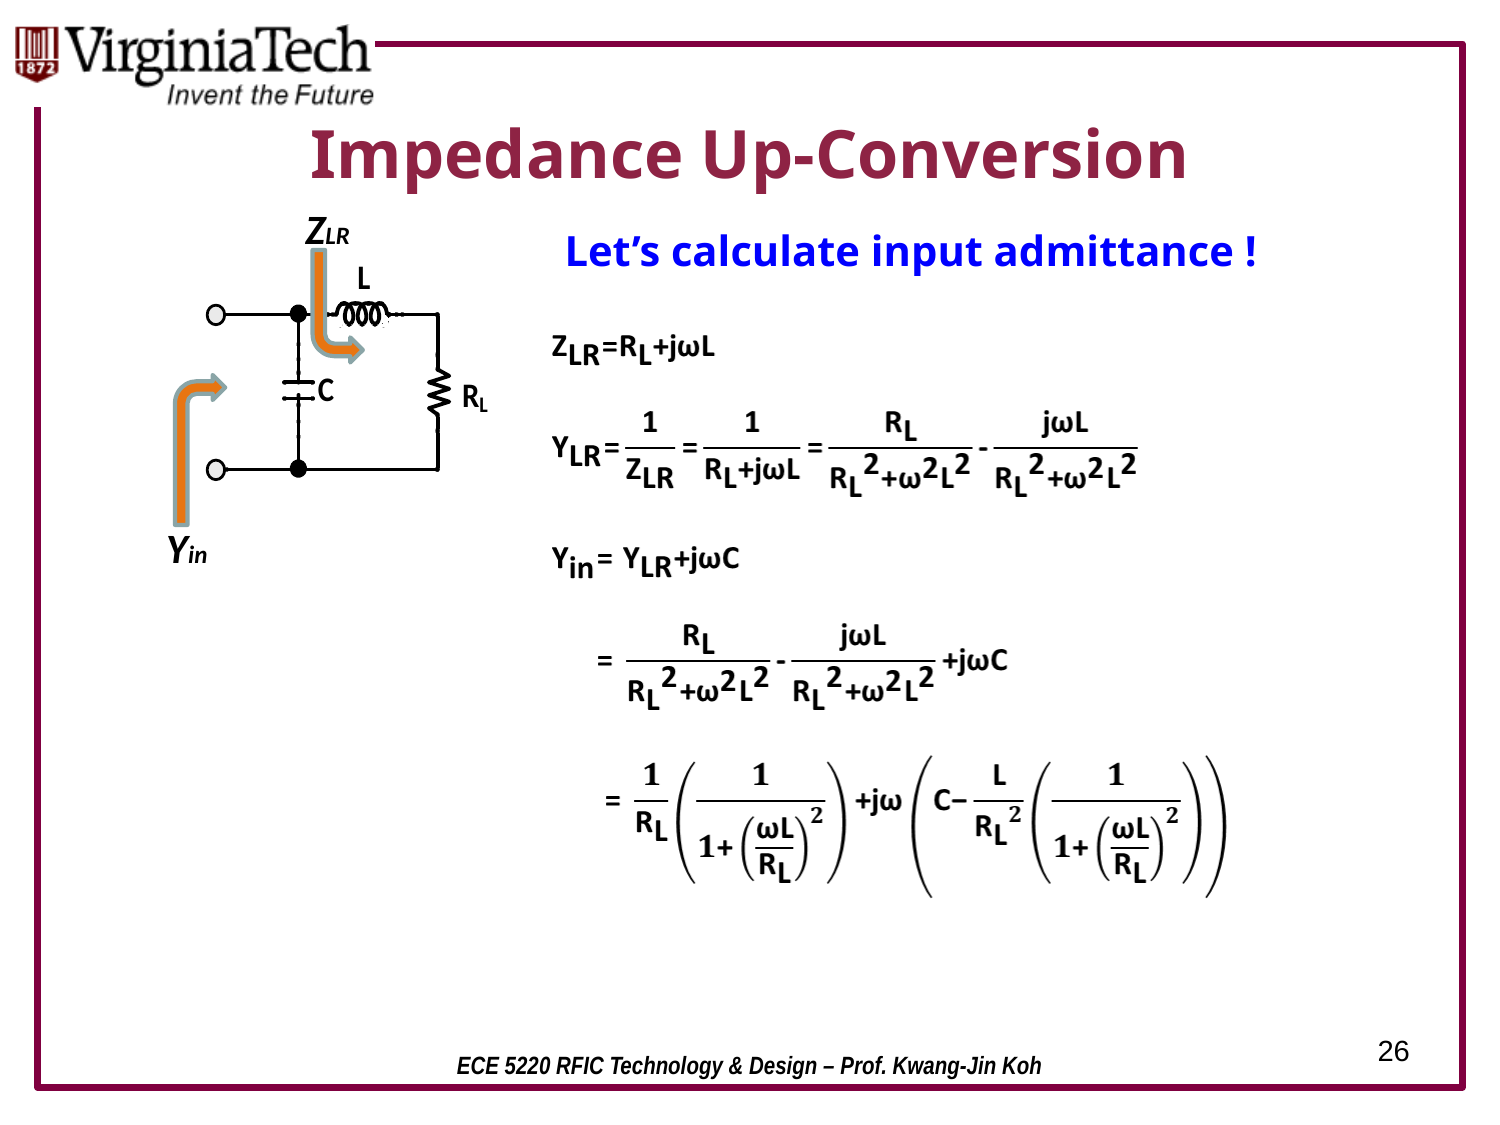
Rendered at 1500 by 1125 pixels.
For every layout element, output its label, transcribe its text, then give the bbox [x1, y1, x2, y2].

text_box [199, 249, 526, 489]
picture [15, 24, 375, 107]
text_box Let’s calculate input admittance ! [549, 217, 1298, 282]
slide_number 26 [1074, 1024, 1425, 1103]
title Impedance Up-Conversion [75, 104, 1425, 213]
text_box [172, 379, 194, 514]
text_box [537, 316, 1363, 913]
text_box ZLR [290, 195, 416, 248]
text_box Yin [151, 514, 277, 579]
